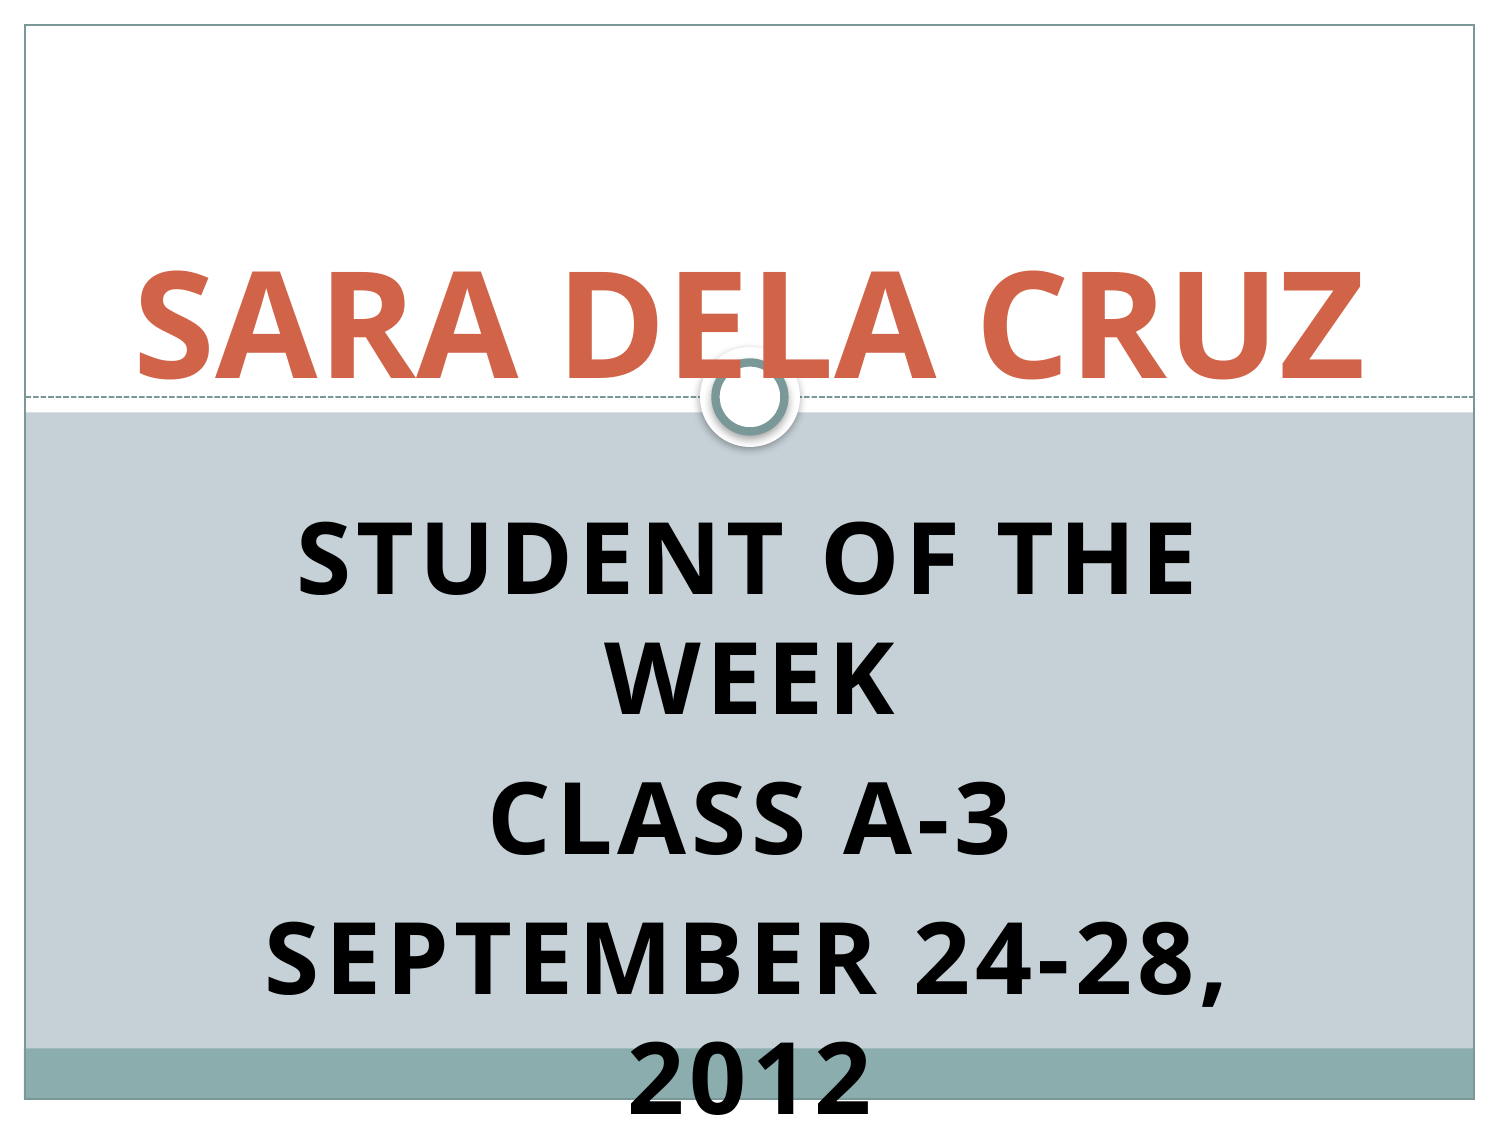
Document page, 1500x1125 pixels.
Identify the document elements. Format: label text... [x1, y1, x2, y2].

subtitle Student of the Week Class A-3 September 24-28, 2012 [225, 487, 1275, 775]
title SARA DELA CRUZ [112, 174, 1388, 417]
